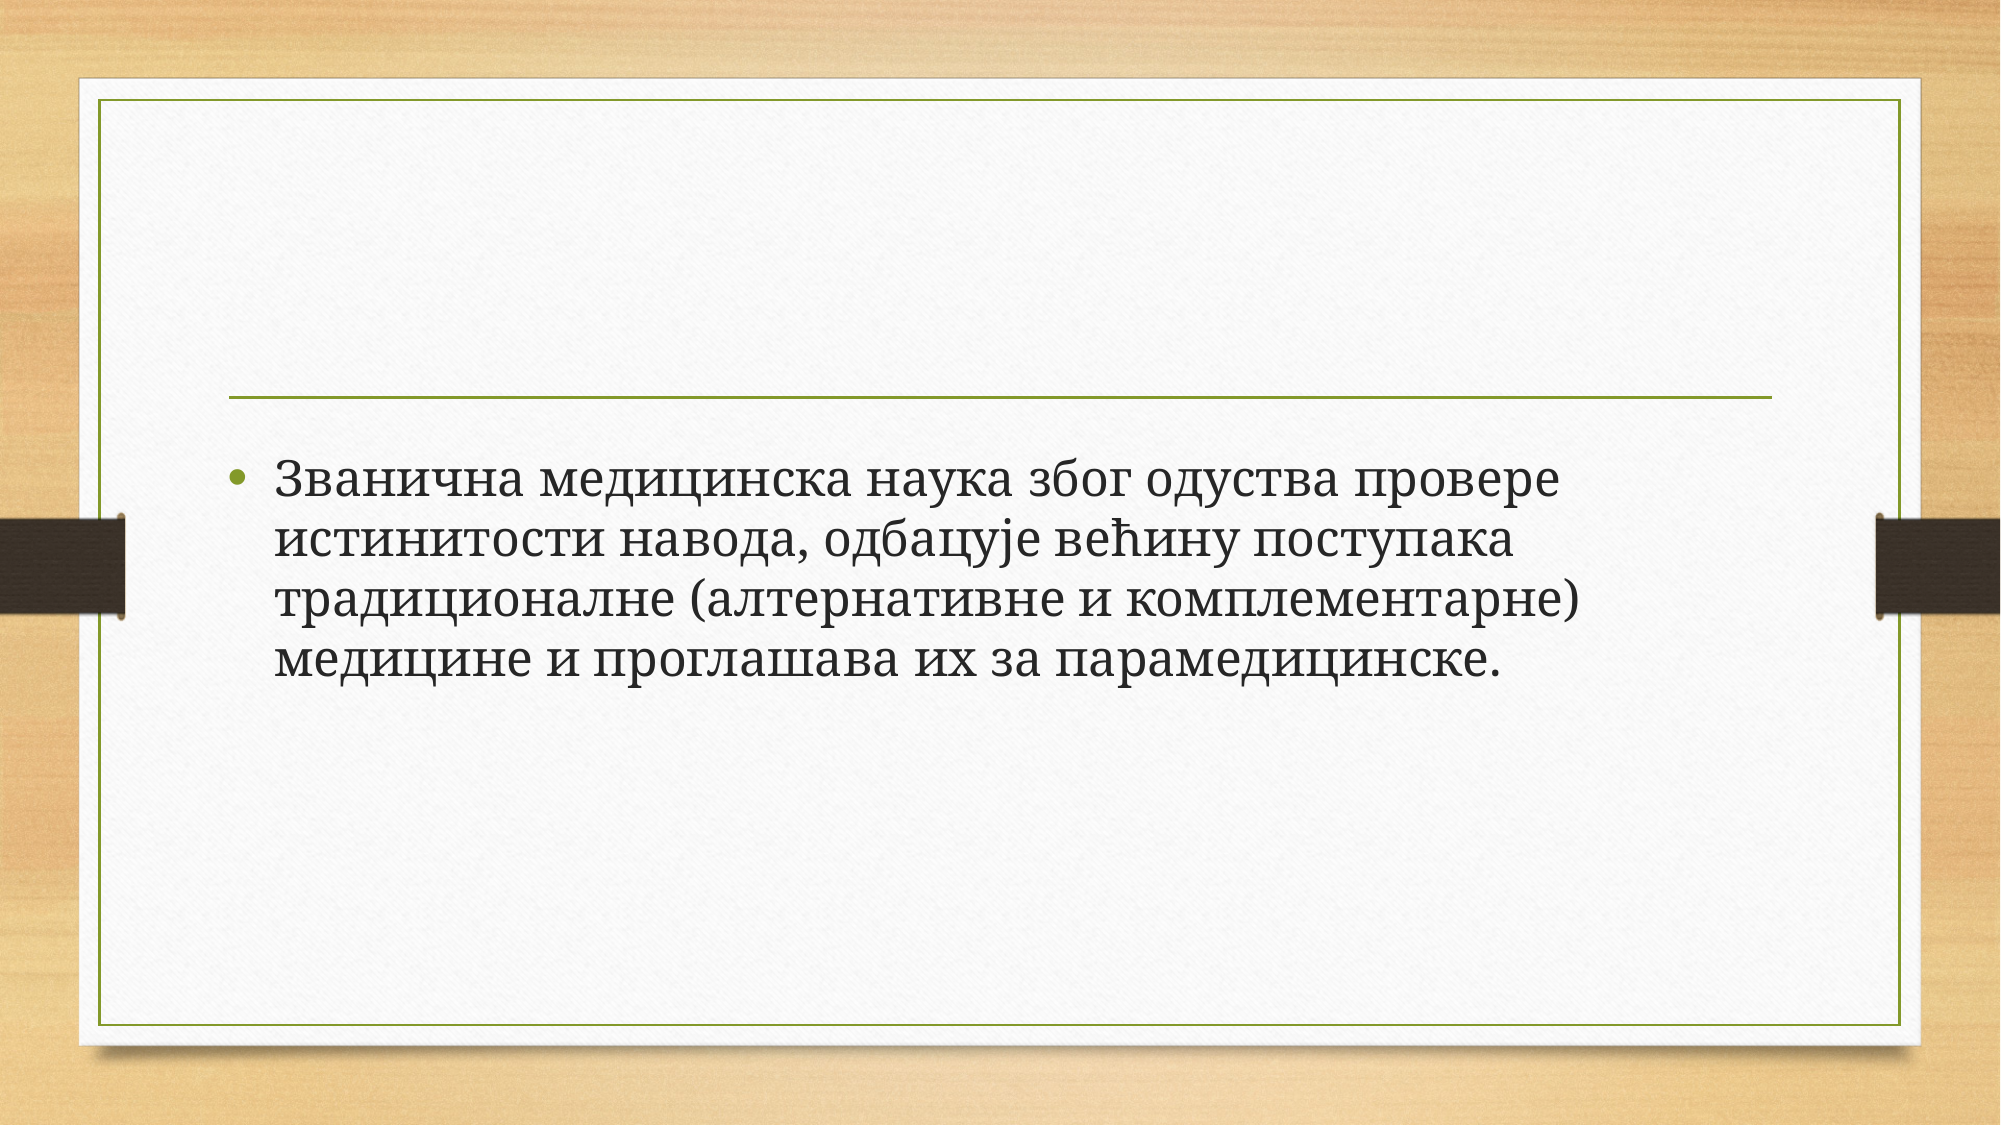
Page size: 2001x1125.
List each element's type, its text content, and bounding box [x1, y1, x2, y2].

picture [0, 0, 2001, 1125]
list Званична медицинска наука због одуства провере истинитости навода, одбацује већину поступака традиционалне (алтернативне и комплементарне) медицине и проглашава их за парамедицинске. [212, 438, 1788, 964]
